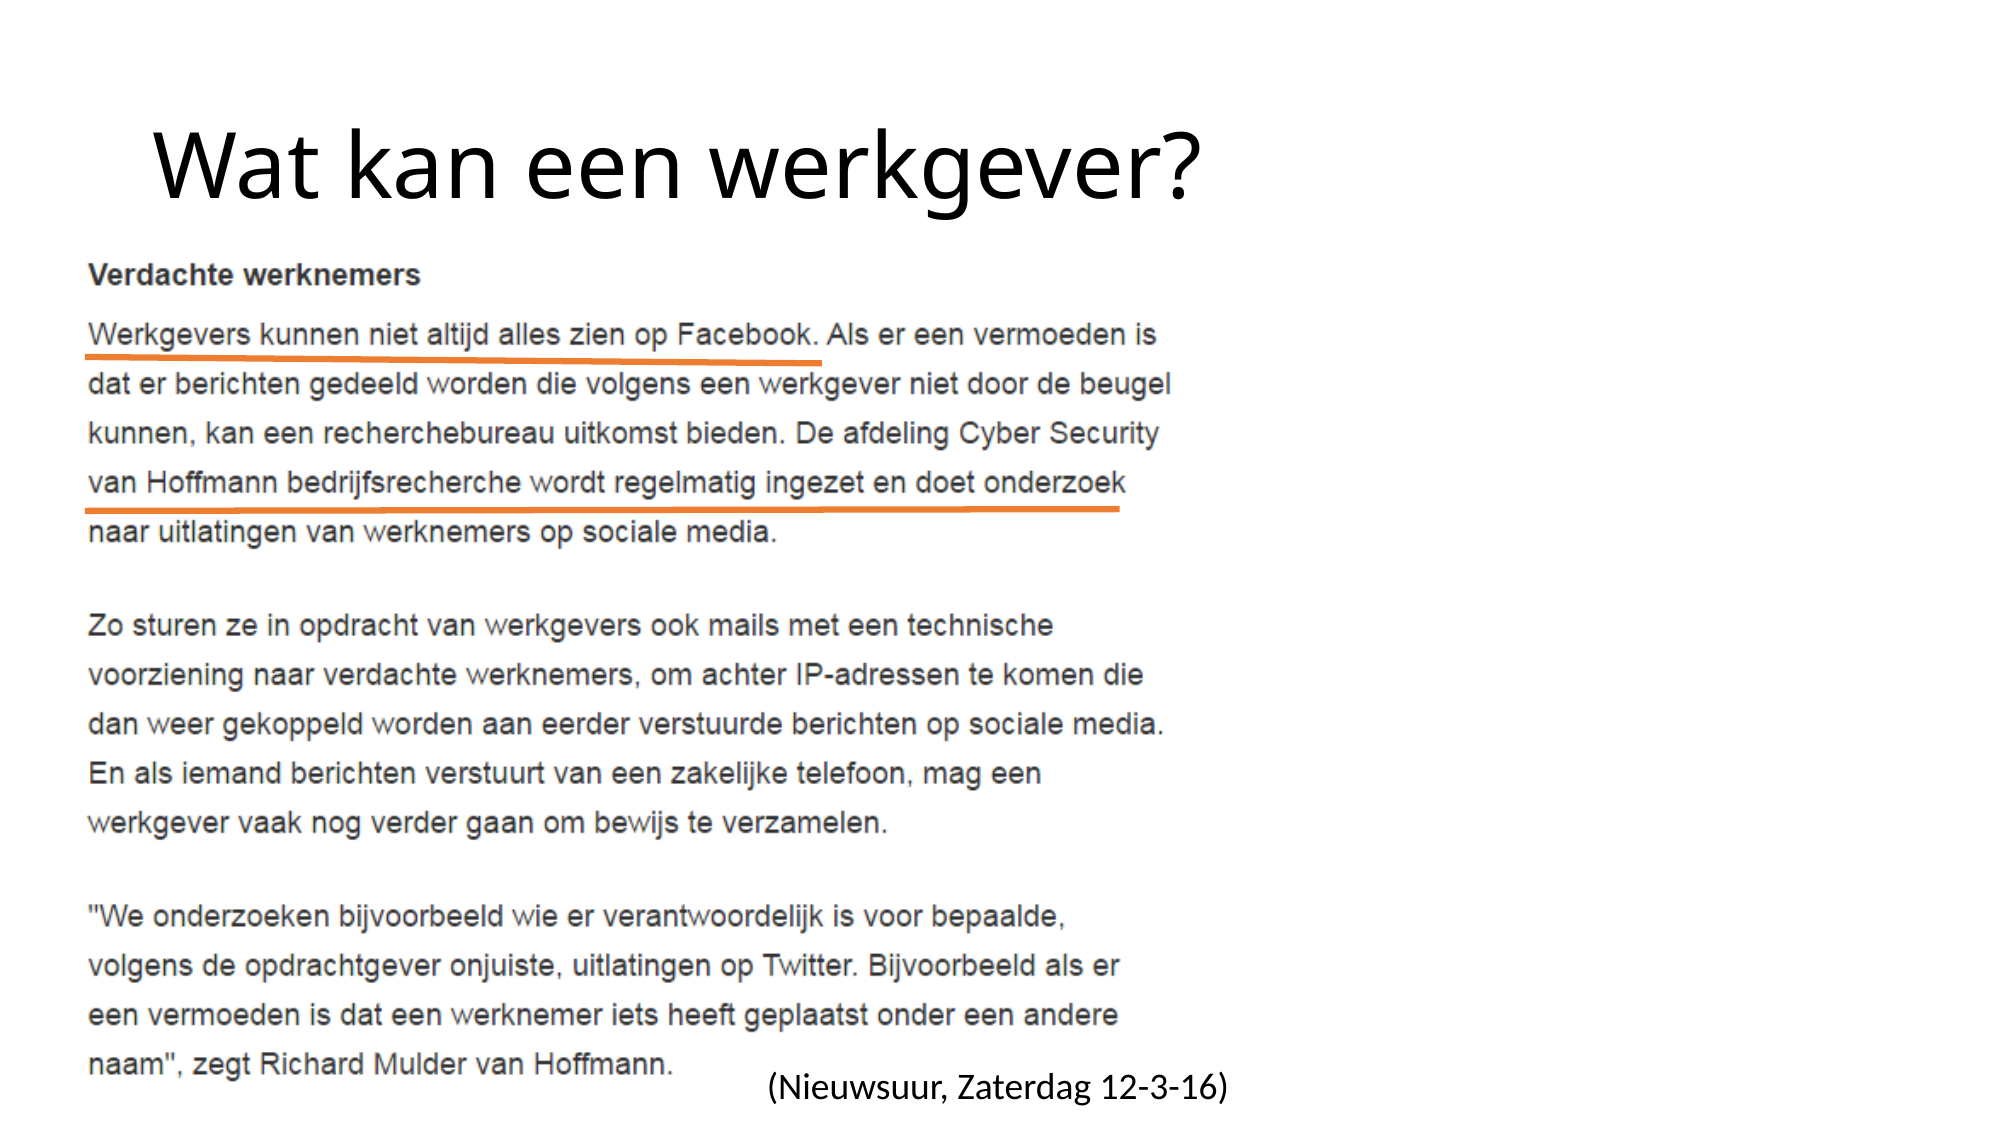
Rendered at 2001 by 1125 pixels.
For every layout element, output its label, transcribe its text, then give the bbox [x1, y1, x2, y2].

text_box (Nieuwsuur, Zaterdag 12-3-16) [752, 1054, 1562, 1114]
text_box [84, 357, 822, 364]
title Wat kan een werkgever? [137, 59, 1863, 278]
picture [84, 255, 1194, 1085]
